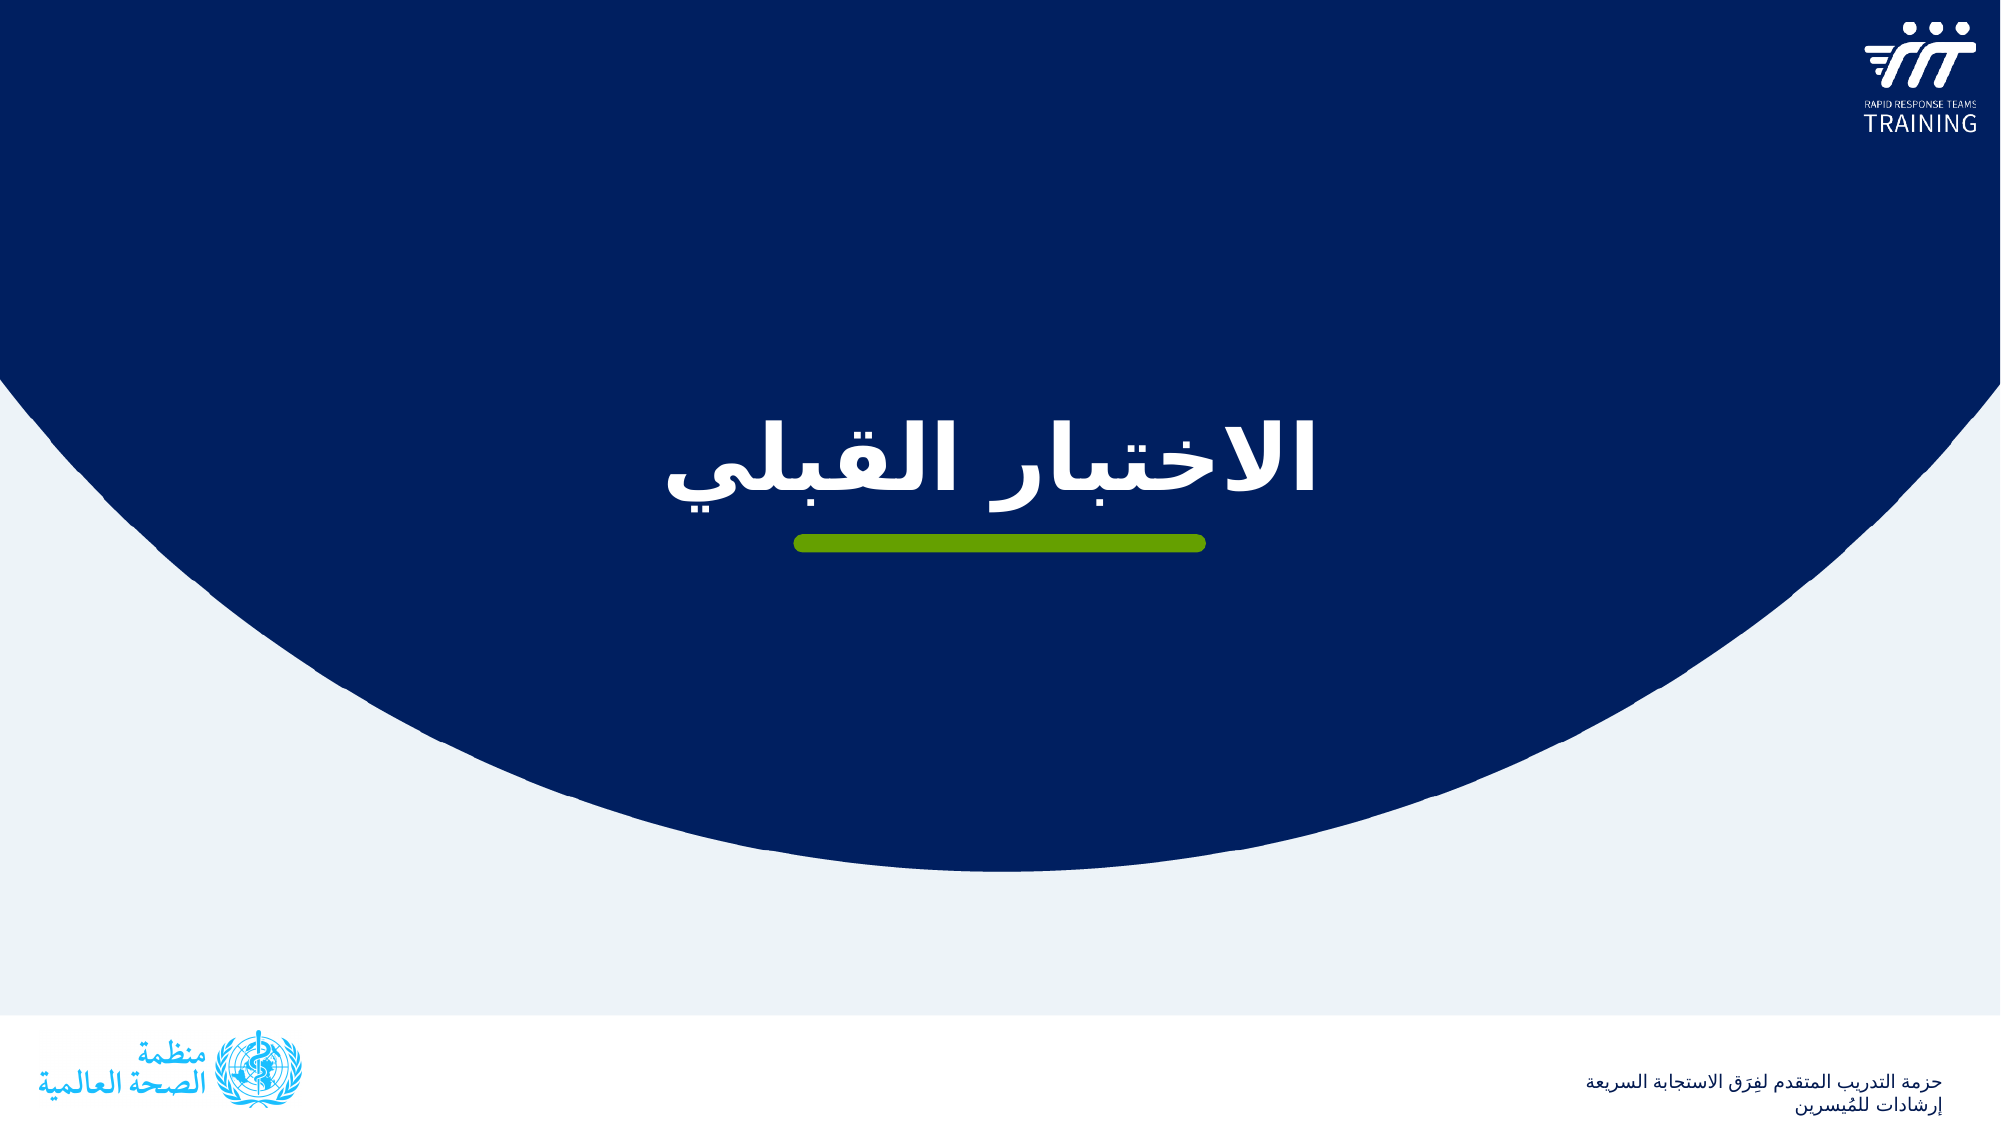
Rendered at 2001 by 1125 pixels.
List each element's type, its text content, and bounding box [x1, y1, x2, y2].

picture [39, 1030, 302, 1108]
list الاختبار القبلي [61, 307, 1924, 615]
picture [0, 0, 2001, 904]
